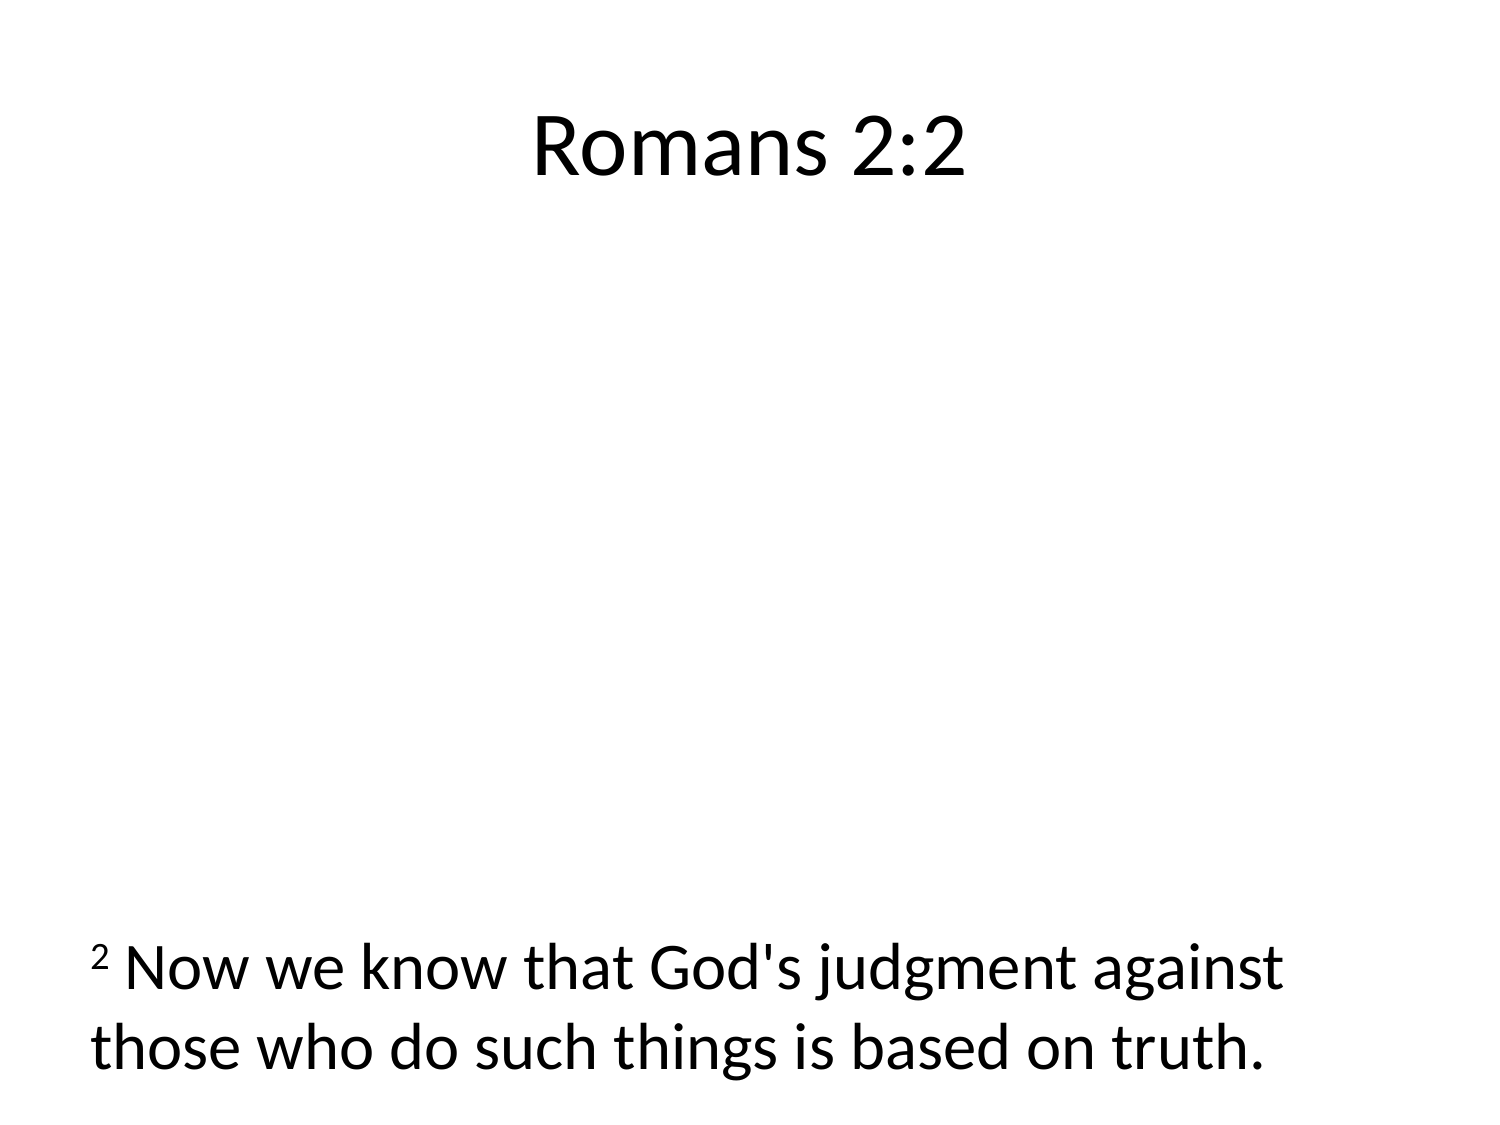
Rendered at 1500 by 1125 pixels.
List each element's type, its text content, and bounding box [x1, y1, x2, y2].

list 2 Now we know that God's judgment against those who do such things is based on truth. [75, 262, 1425, 1005]
title Romans 2:2 [75, 45, 1425, 233]
